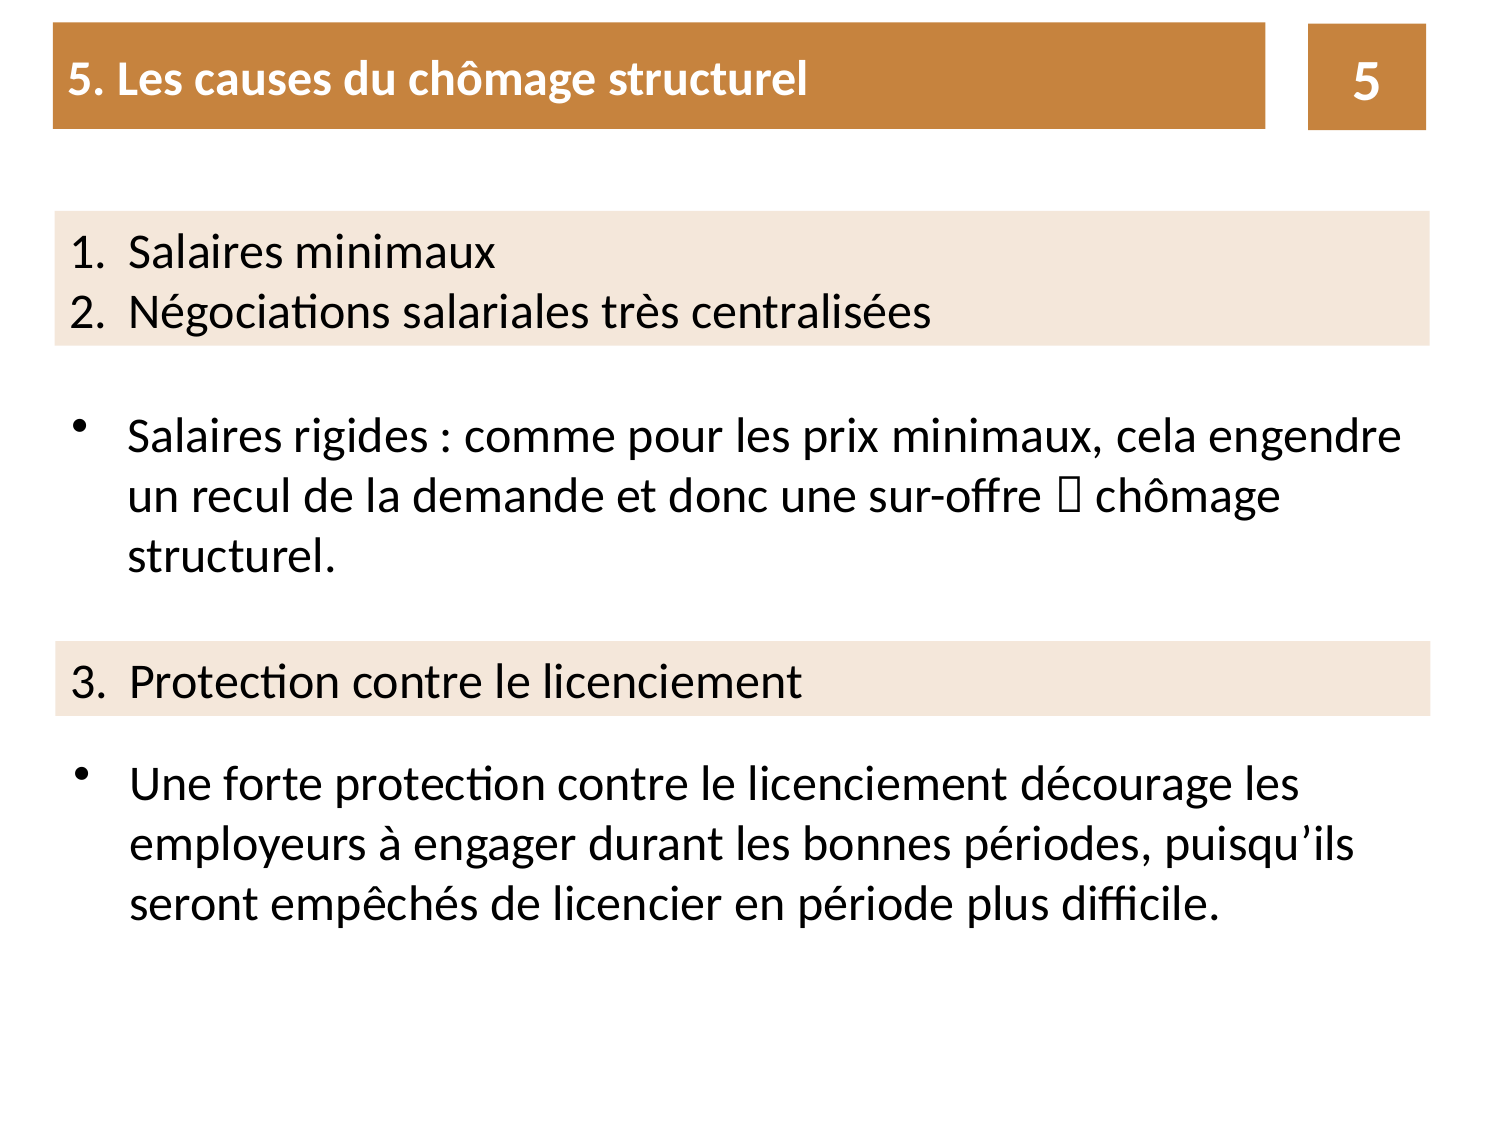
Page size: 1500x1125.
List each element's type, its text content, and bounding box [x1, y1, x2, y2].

text_box Salaires rigides : comme pour les prix minimaux, cela engendre un recul de la demande et donc une sur-offre  chômage structurel. [56, 394, 1418, 590]
text_box 5 [1308, 23, 1427, 131]
text_box 5. Les causes du chômage structurel [52, 22, 1266, 129]
text_box 3. Protection contre le licenciement [55, 641, 1431, 716]
text_box Salaires minimaux Négociations salariales très centralisées [54, 210, 1430, 346]
text_box Une forte protection contre le licenciement décourage les employeurs à engager durant les bonnes périodes, puisqu’ils seront empêchés de licencier en période plus difficile. [58, 742, 1420, 938]
